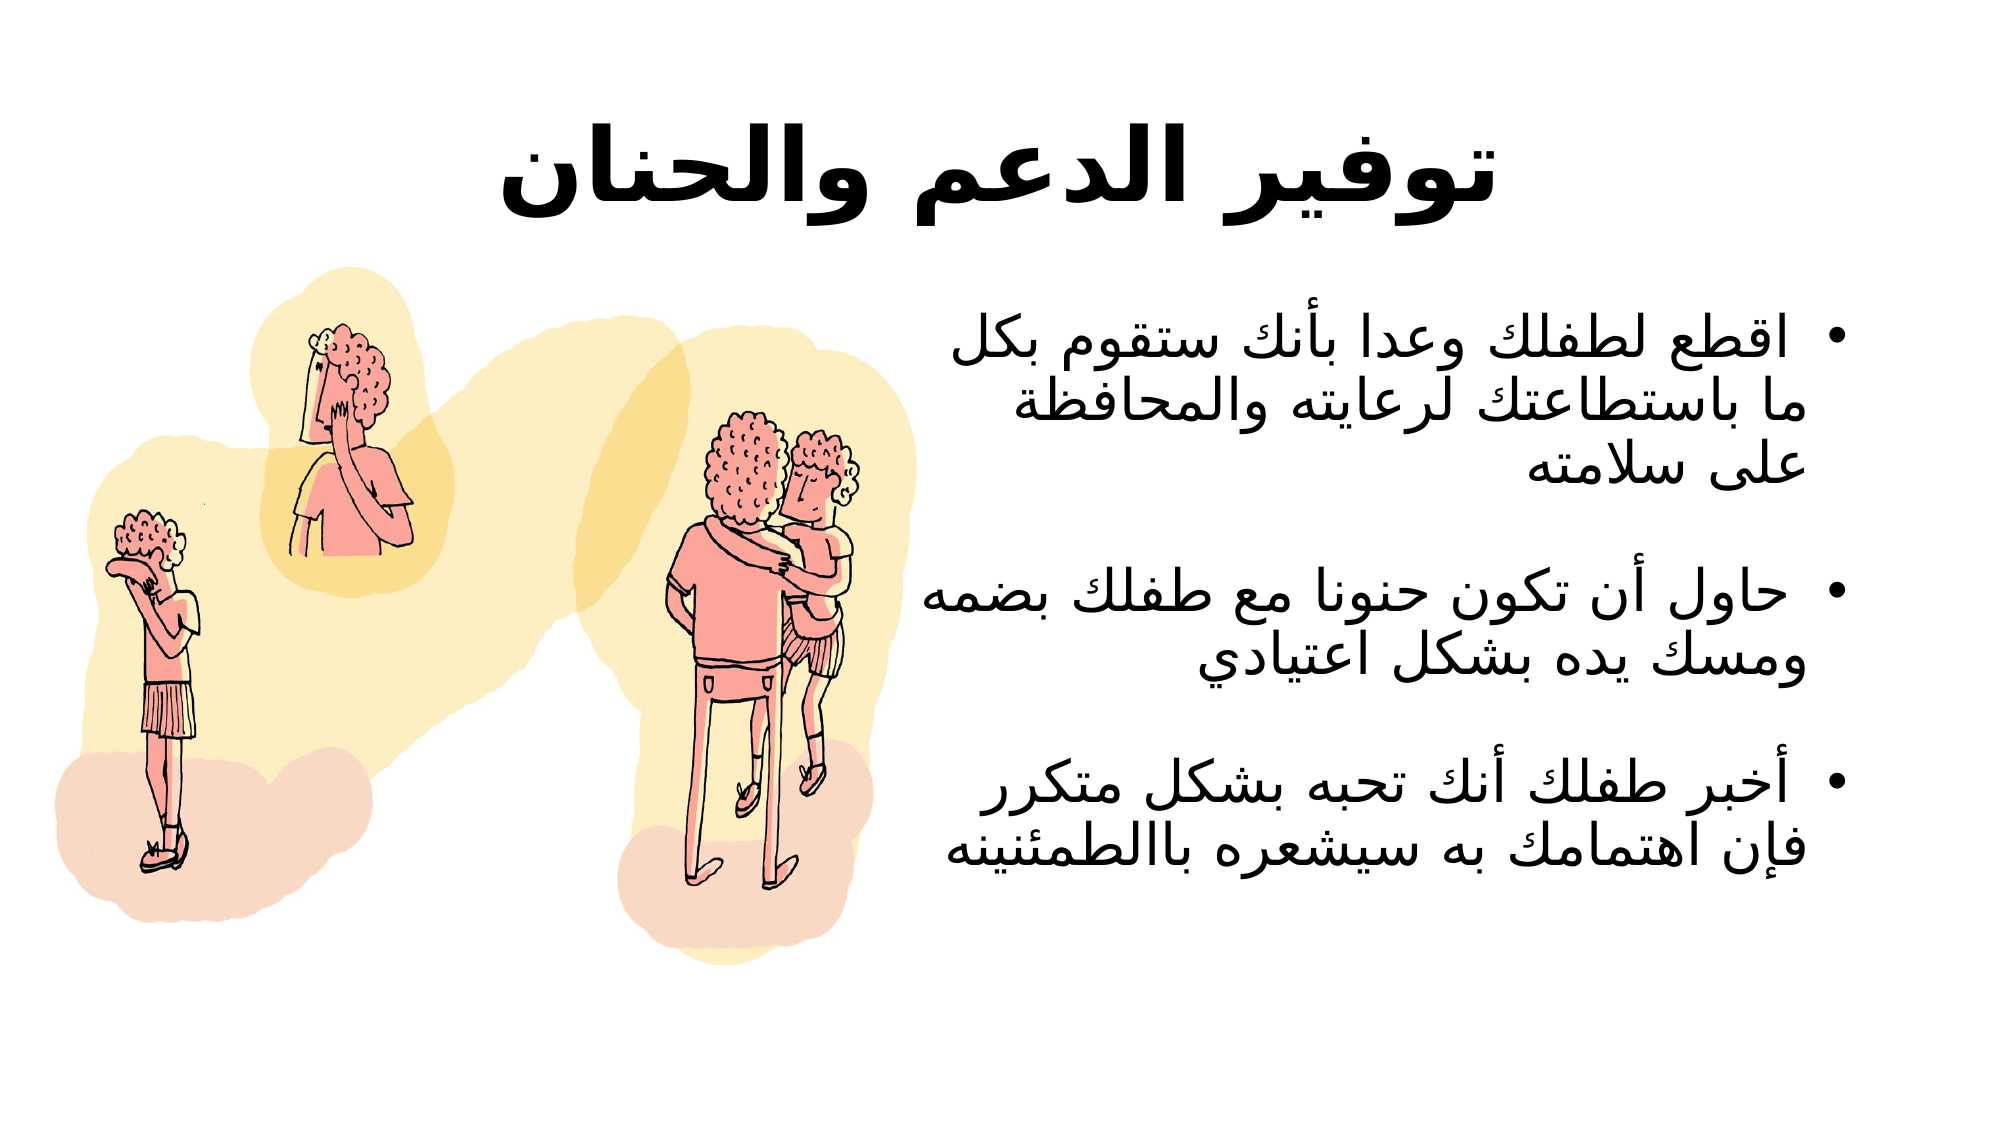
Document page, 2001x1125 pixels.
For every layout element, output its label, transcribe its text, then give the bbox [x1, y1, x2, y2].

picture [0, 168, 1014, 1051]
list اقطع لطفلك وعدا بأنك ستقوم بكل ما باستطاعتك لرعايته والمحافظة على سلامته حاول أن تكون حنونا مع طفلك بضمه ومسك يده بشكل اعتيادي أخبر طفلك أنك تحبه بشكل متكرر فإن اهتمامك به سيشعره باالطمئنينه [1014, 299, 1863, 1014]
title توفير الدعم والحنان [137, 59, 1863, 278]
